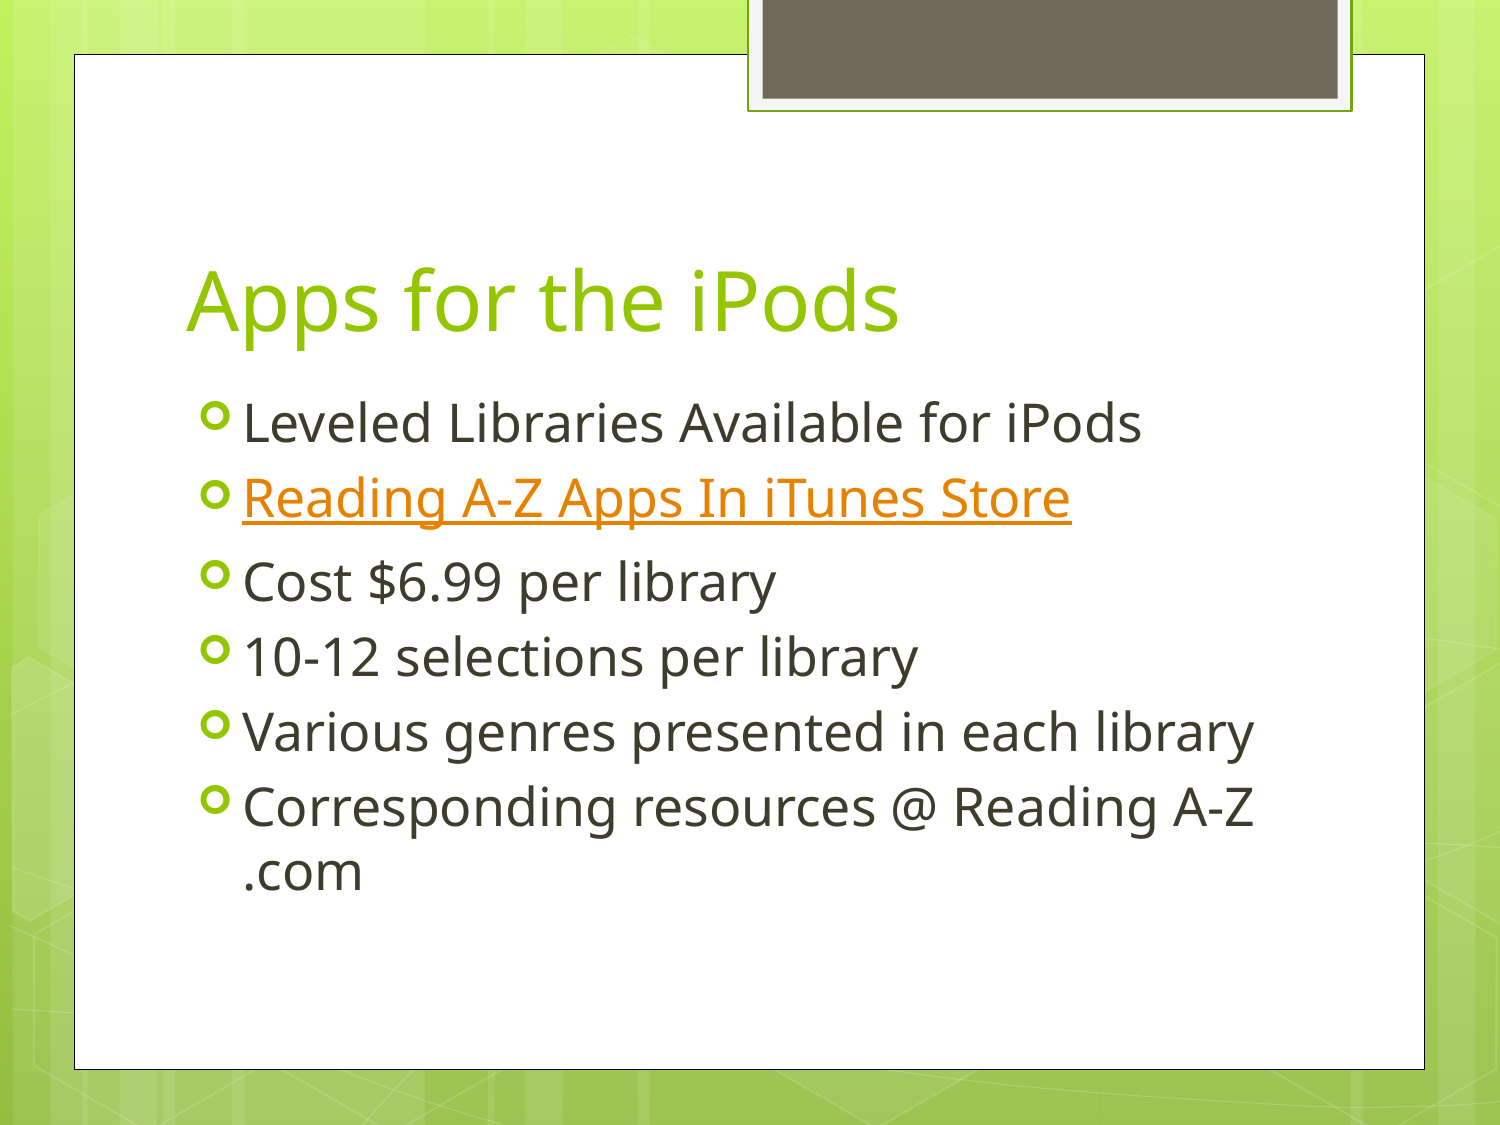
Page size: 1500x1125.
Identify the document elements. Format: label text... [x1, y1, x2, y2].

list Leveled Libraries Available for iPods Reading A-Z Apps In iTunes Store Cost $6.99 per library 10-12 selections per library Various genres presented in each library Corresponding resources @ Reading A-Z .com [171, 381, 1283, 957]
title Apps for the iPods [171, 168, 1324, 357]
